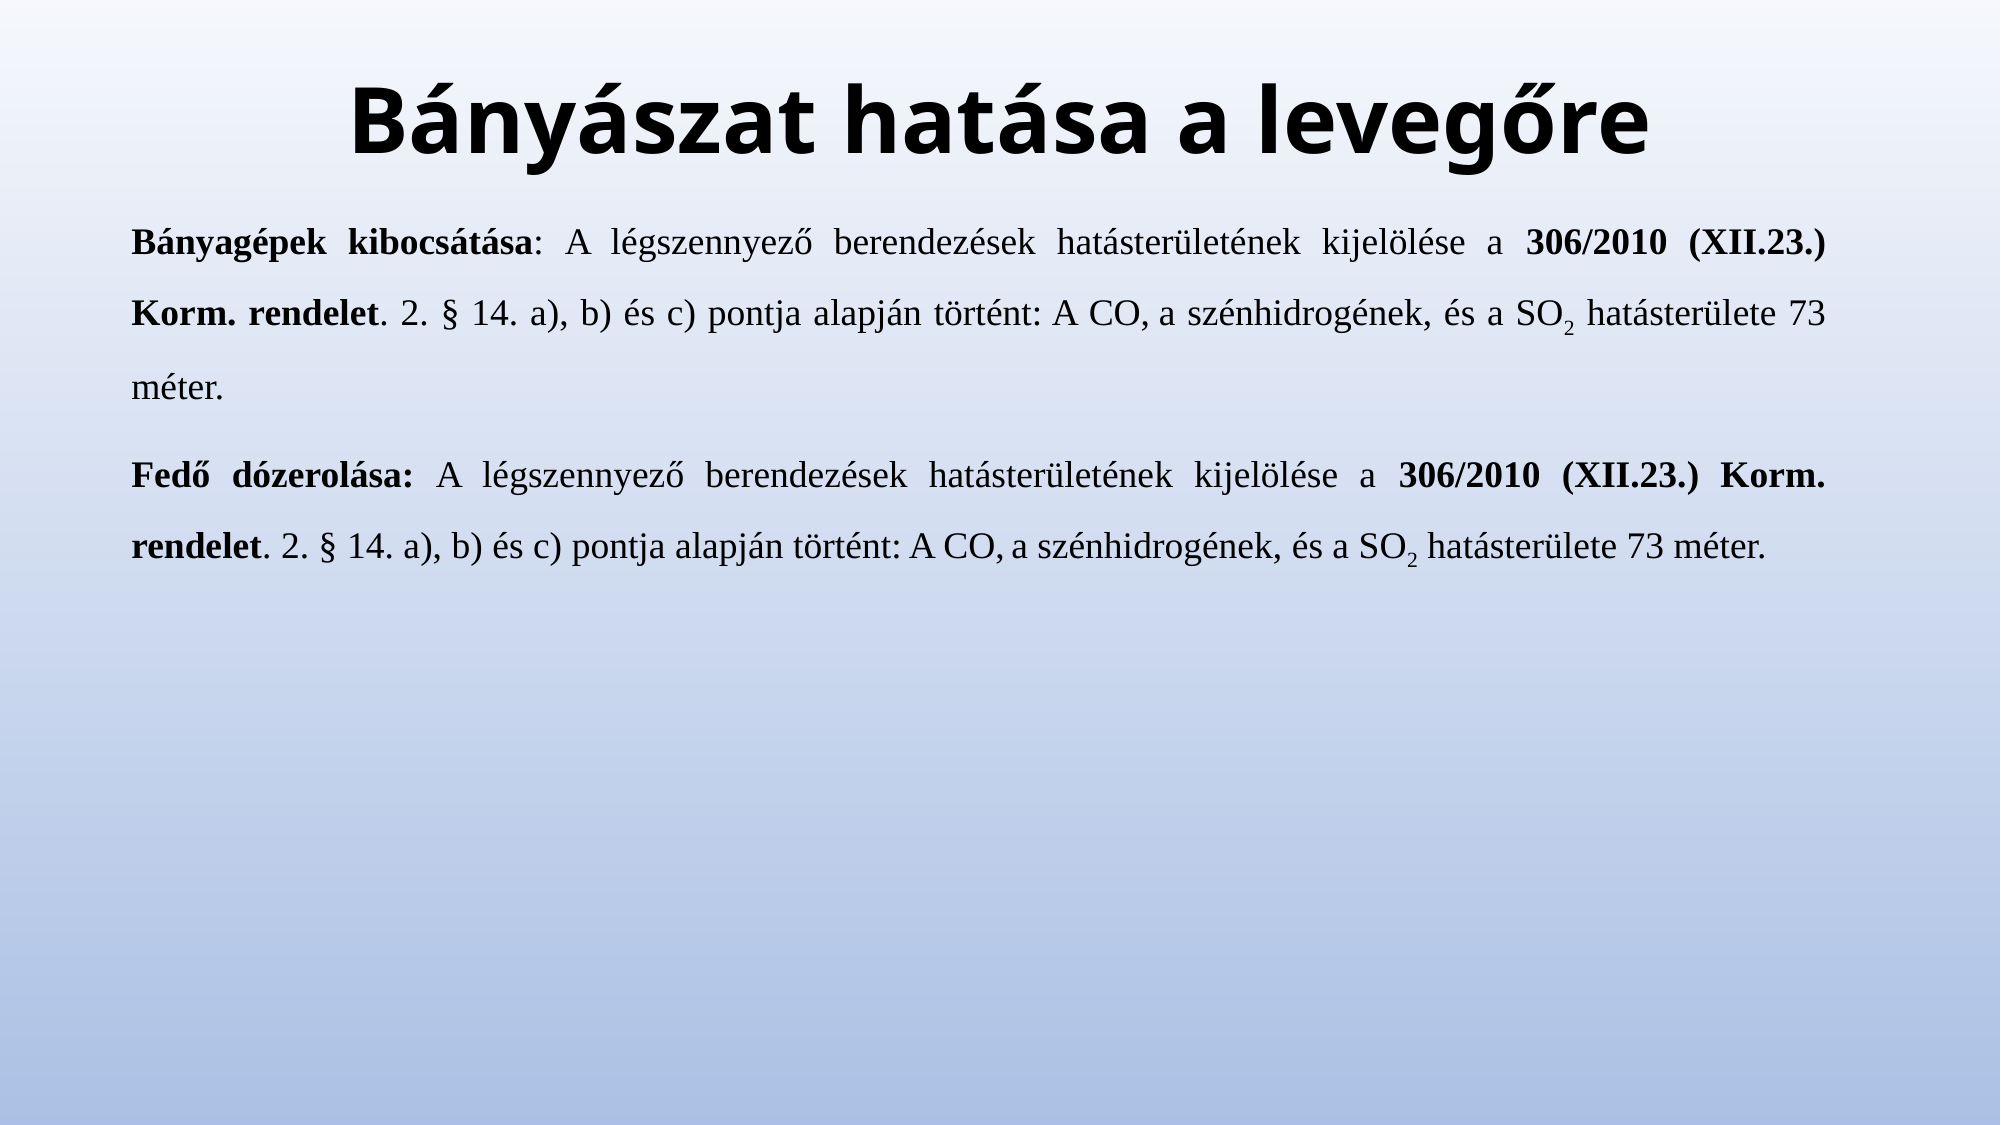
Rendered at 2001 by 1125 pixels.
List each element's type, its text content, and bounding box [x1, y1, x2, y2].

list Bányagépek kibocsátása: A légszennyező berendezések hatásterületének kijelölése a 306/2010 (XII.23.) Korm. rendelet. 2. § 14. a), b) és c) pontja alapján történt: A CO, a szénhidrogének, és a SO2 hatásterülete 73 méter. Fedő dózerolása: A légszennyező berendezések hatásterületének kijelölése a 306/2010 (XII.23.) Korm. rendelet. 2. § 14. a), b) és c) pontja alapján történt: A CO, a szénhidrogének, és a SO2 hatásterülete 73 méter. [116, 187, 1842, 1018]
title Bányászat hatása a levegőre [137, 59, 1863, 188]
